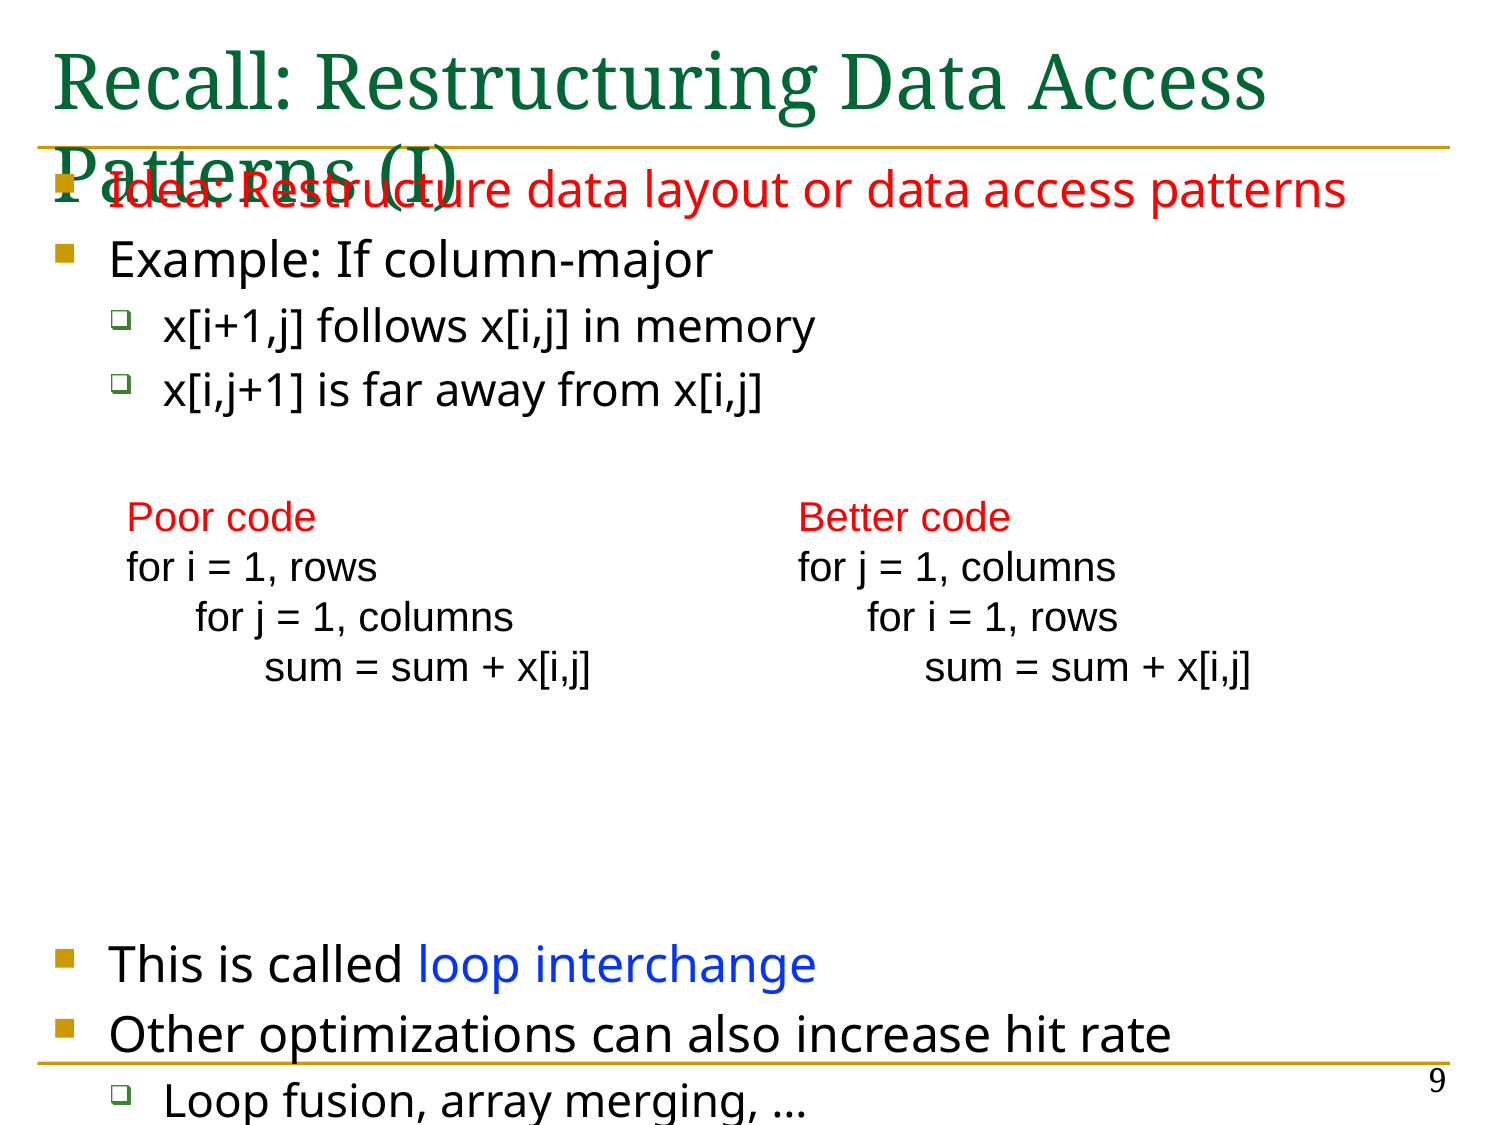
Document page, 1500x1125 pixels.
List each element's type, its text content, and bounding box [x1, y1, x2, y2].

list Idea: Restructure data layout or data access patterns Example: If column-major x[i+1,j] follows x[i,j] in memory x[i,j+1] is far away from x[i,j] This is called loop interchange Other optimizations can also increase hit rate Loop fusion, array merging, … [37, 149, 1482, 1063]
title Recall: Restructuring Data Access Patterns (I) [37, 24, 1450, 149]
text_box Better code for j = 1, columns for i = 1, rows sum = sum + x[i,j] [708, 482, 1413, 698]
slide_number 9 [1111, 1036, 1462, 1112]
text_box Poor code for i = 1, rows for j = 1, columns sum = sum + x[i,j] [111, 482, 607, 698]
